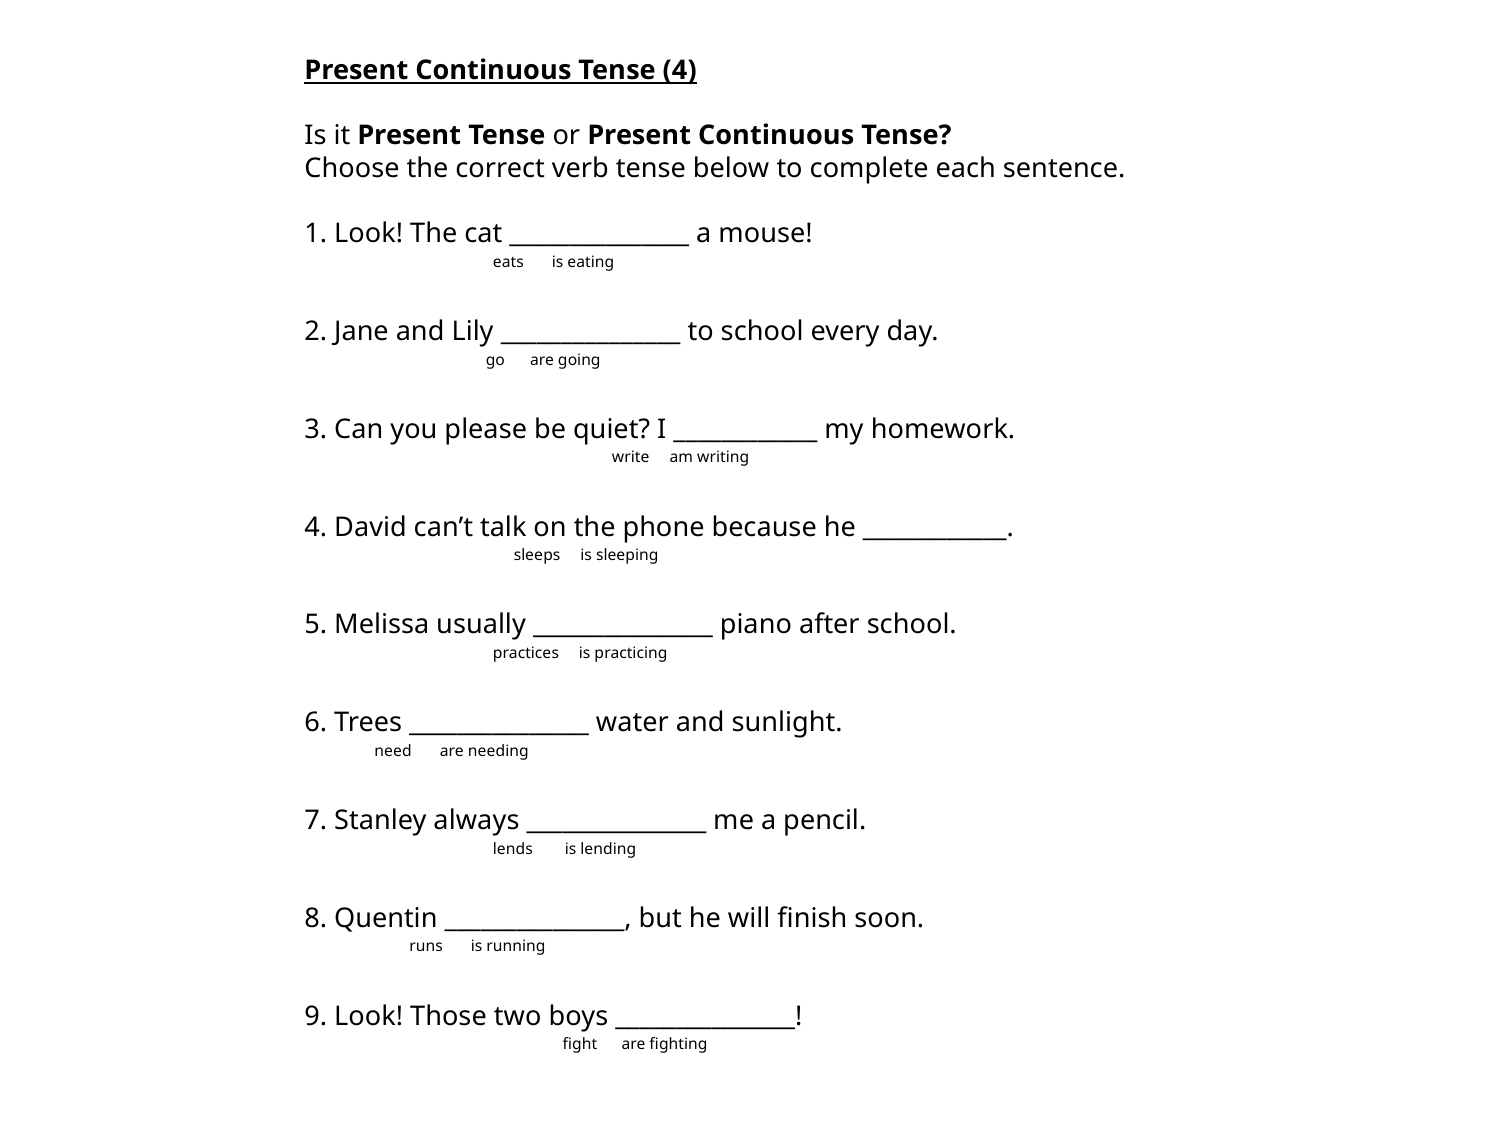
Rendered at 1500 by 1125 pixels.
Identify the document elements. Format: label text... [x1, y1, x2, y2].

title Present Continuous Tense (4) Is it Present Tense or Present Continuous Tense? Choose the correct verb tense below to complete each sentence. 1. Look! The cat _______________ a mouse! eats is eating 2. Jane and Lily _______________ to school every day. go are going 3. Can you please be quiet? I ____________ my homework. write am writing 4. David can’t talk on the phone because he ____________. sleeps is sleeping 5. Melissa usually _______________ piano after school. practices is practicing 6. Trees _______________ water and sunlight. need are needing 7. Stanley always _______________ me a pencil. lends is lending 8. Quentin _______________, but he will finish soon. runs is running 9. Look! Those two boys _______________! fight are fighting [289, 45, 1235, 1125]
